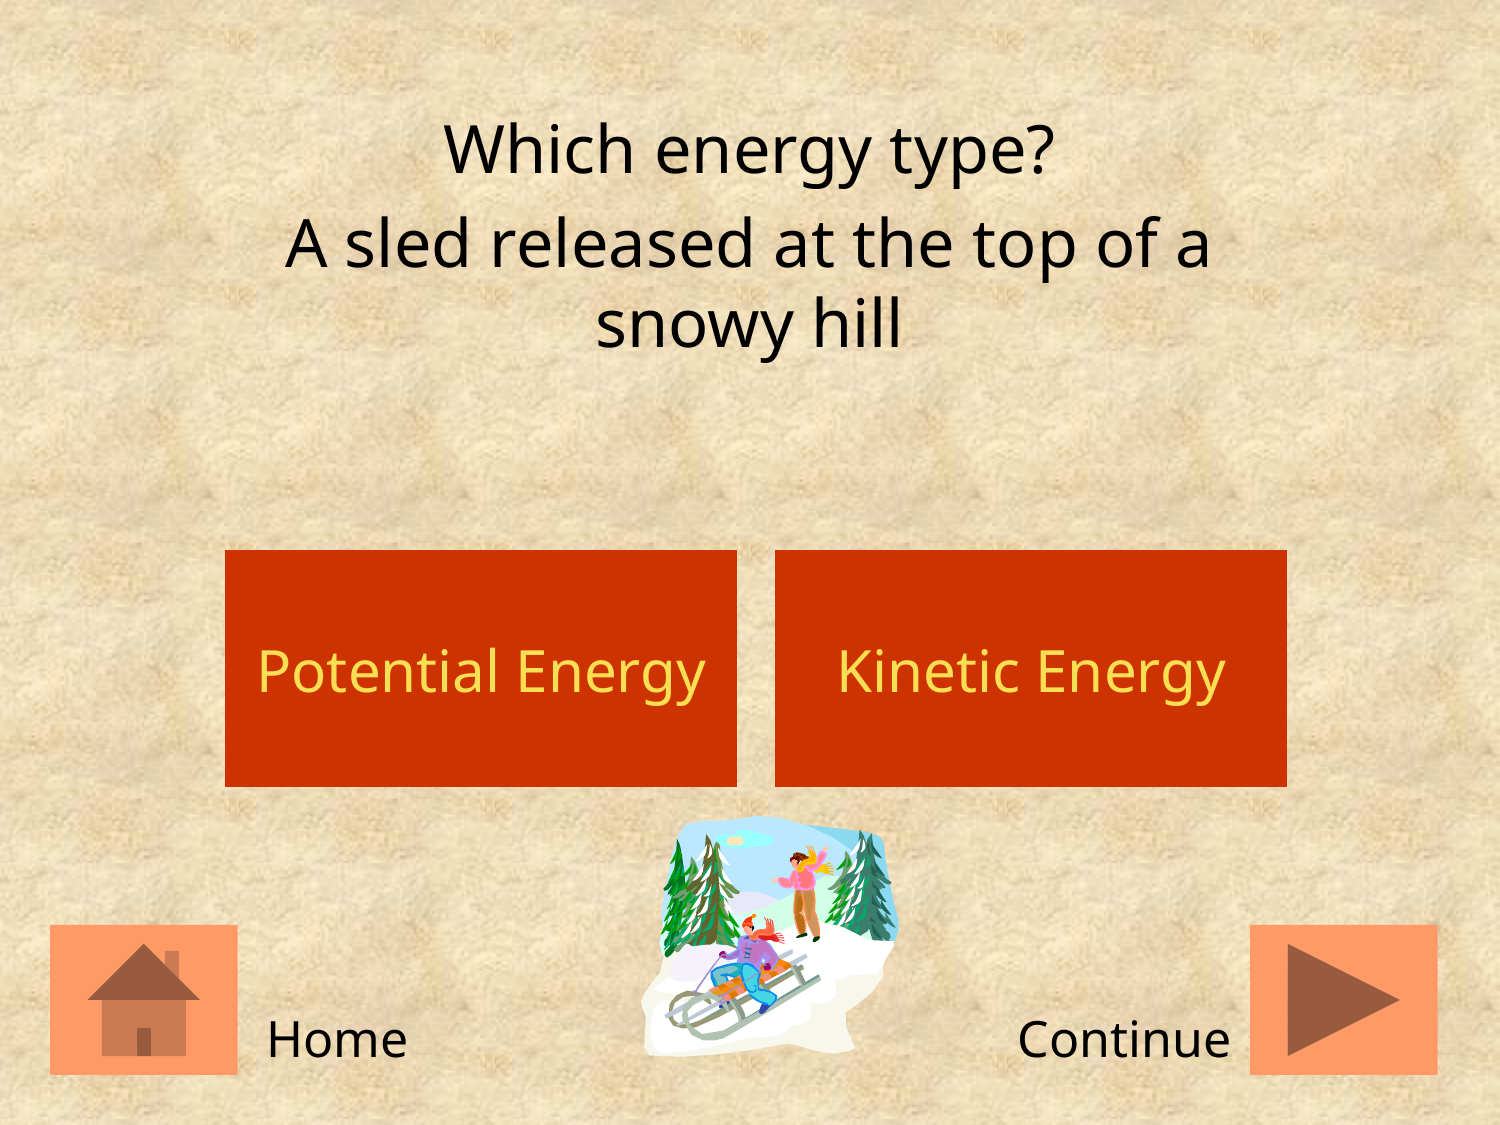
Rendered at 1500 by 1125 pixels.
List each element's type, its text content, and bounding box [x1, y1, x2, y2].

text_box Potential Energy [224, 549, 738, 788]
text_box Kinetic Energy [774, 549, 1288, 788]
text_box [1250, 924, 1438, 1075]
text_box Home [249, 999, 425, 1075]
text_box Continue [999, 999, 1250, 1075]
picture [0, 0, 1500, 1125]
text_box Which energy type? A sled released at the top of a snowy hill [224, 99, 1275, 388]
text_box [50, 924, 238, 1075]
